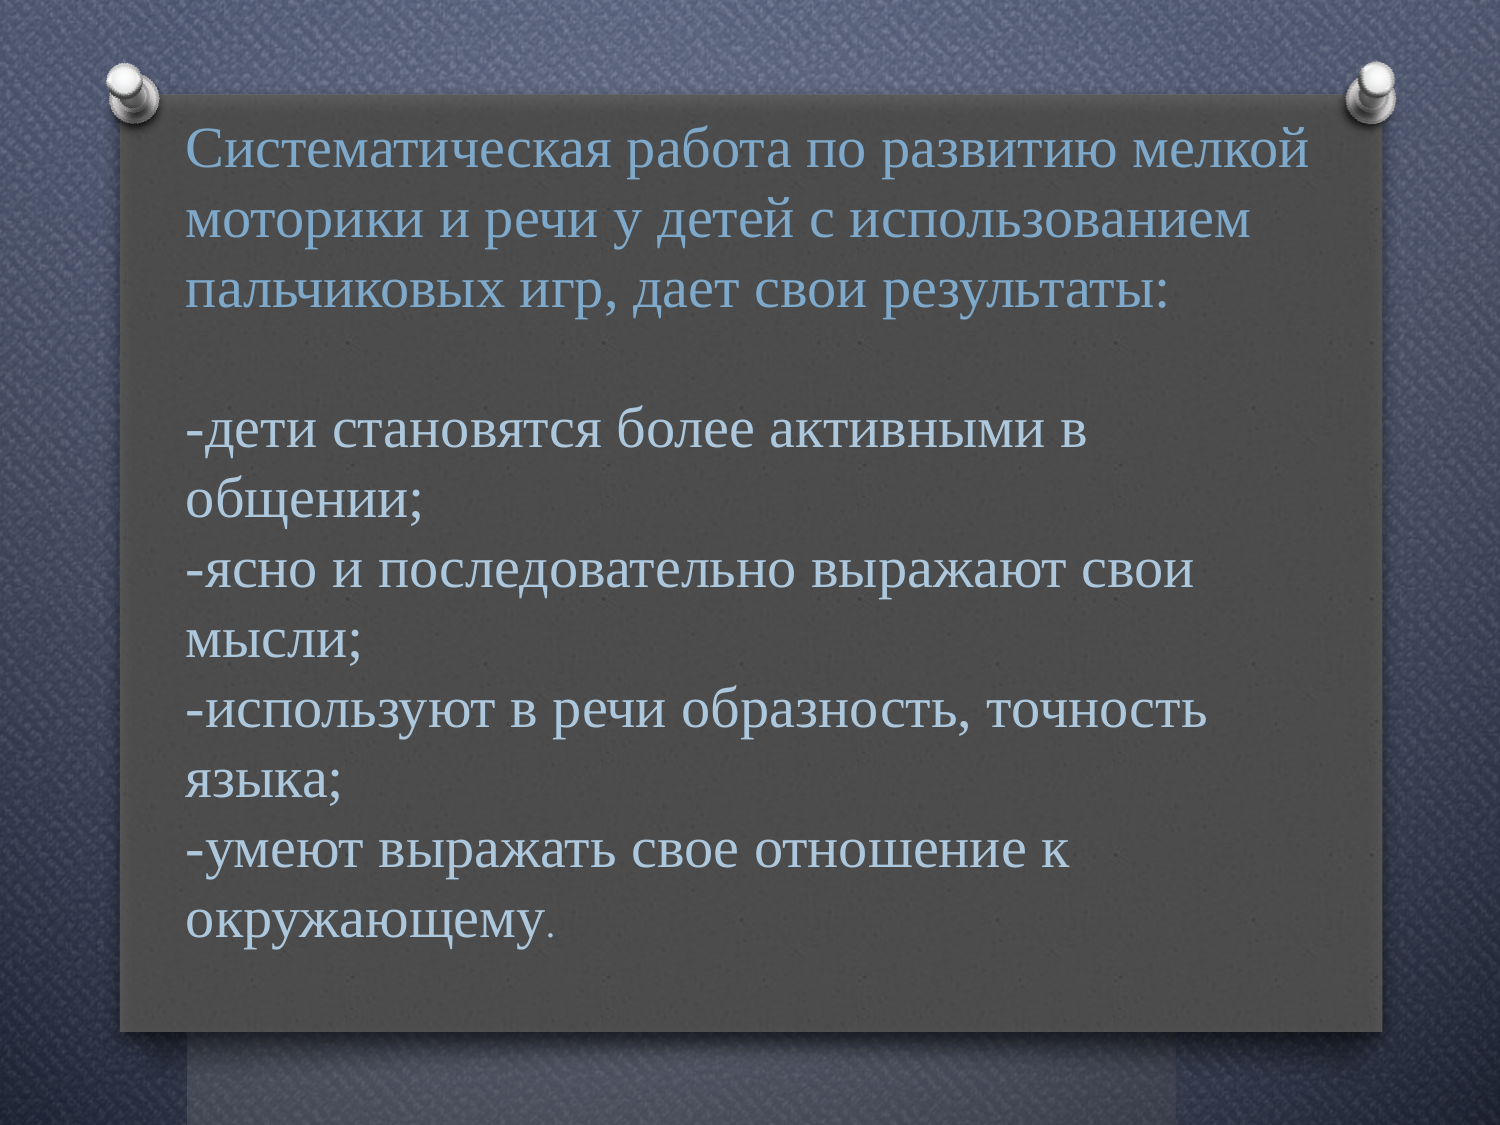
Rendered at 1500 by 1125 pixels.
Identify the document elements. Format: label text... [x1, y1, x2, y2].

picture [1317, 35, 1439, 156]
picture [75, 29, 198, 153]
text_box Систематическая работа по развитию мелкой моторики и речи у детей с использованием пальчиковых игр, дает свои результаты: -дети становятся более активными в общении; -ясно и последовательно выражают свои мысли; -используют в речи образность, точность языка; -умеют выражать свое отношение к окружающему. [171, 101, 1341, 957]
